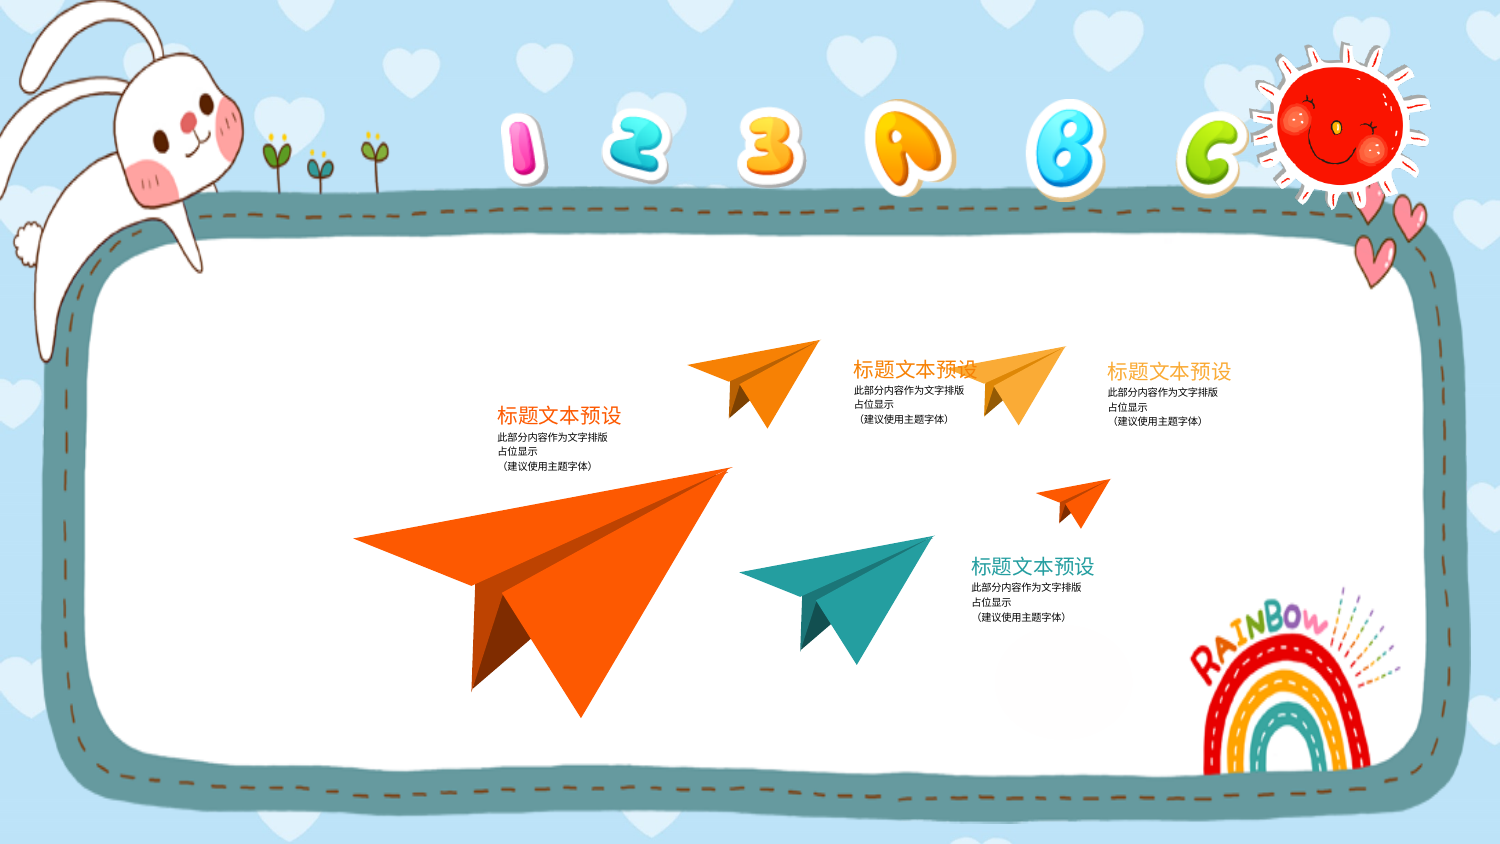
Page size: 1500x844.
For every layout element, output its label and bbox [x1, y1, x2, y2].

text_box [352, 466, 734, 719]
text_box [1035, 478, 1112, 530]
text_box [1048, 358, 1221, 429]
text_box [738, 535, 936, 666]
text_box [911, 553, 1084, 624]
text_box [686, 339, 822, 429]
text_box [438, 403, 611, 473]
text_box [794, 356, 967, 426]
picture [0, 0, 1500, 844]
text_box [946, 345, 1067, 426]
